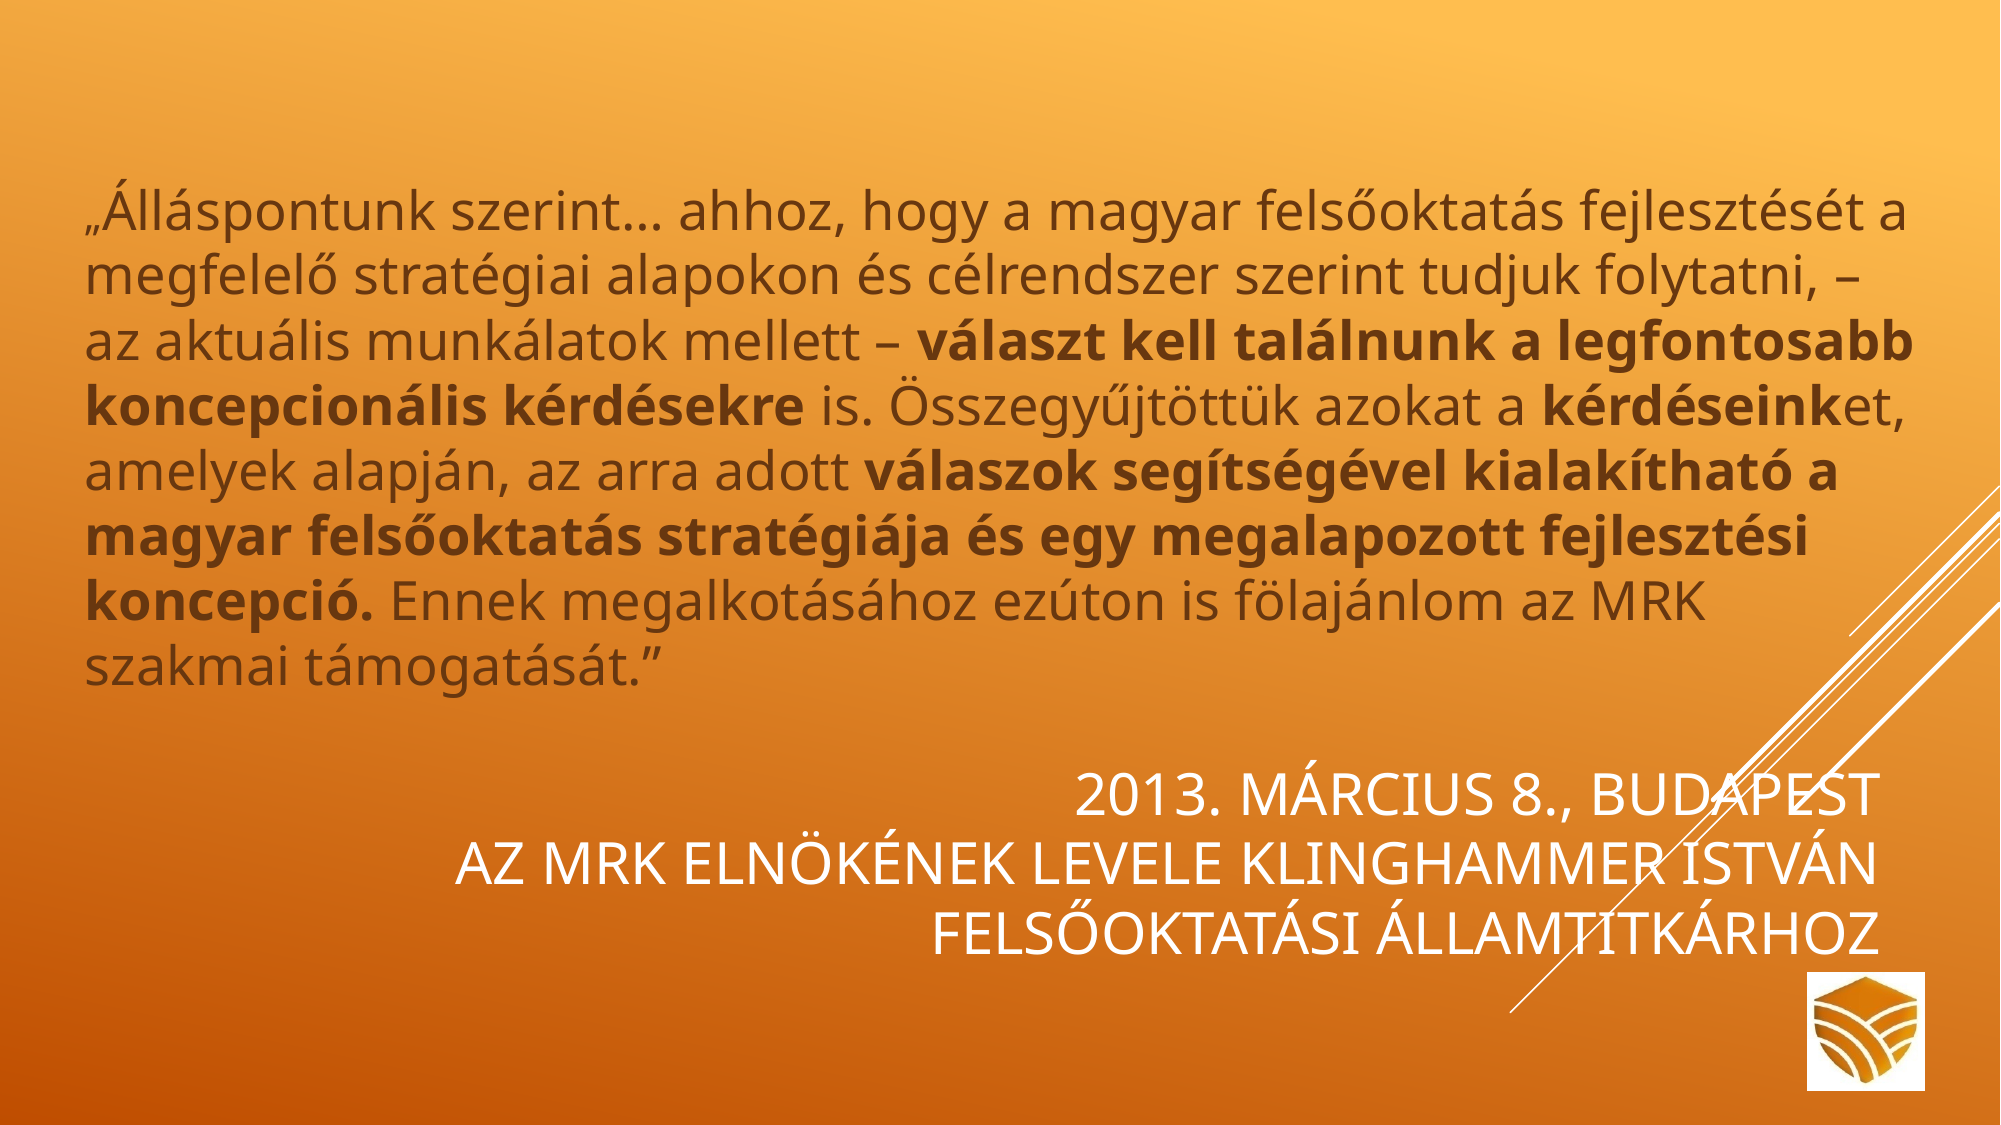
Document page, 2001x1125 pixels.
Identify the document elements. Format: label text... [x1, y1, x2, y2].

picture [1807, 972, 1925, 1091]
list „Álláspontunk szerint… ahhoz, hogy a magyar felsőoktatás fejlesztését a megfelelő stratégiai alapokon és célrendszer szerint tudjuk folytatni, – az aktuális munkálatok mellett – választ kell találnunk a legfontosabb koncepcionális kérdésekre is. Összegyűjtöttük azokat a kérdéseinket, amelyek alapján, az arra adott válaszok segítségével kialakítható a magyar felsőoktatás stratégiája és egy megalapozott fejlesztési koncepció. Ennek megalkotásához ezúton is fölajánlom az MRK szakmai támogatását.” [23, 112, 1939, 760]
title 2013. március 8., Budapest Az MRK elnökének levele Klinghammer István felsőoktatási államtitkárhoz [106, 760, 1897, 986]
